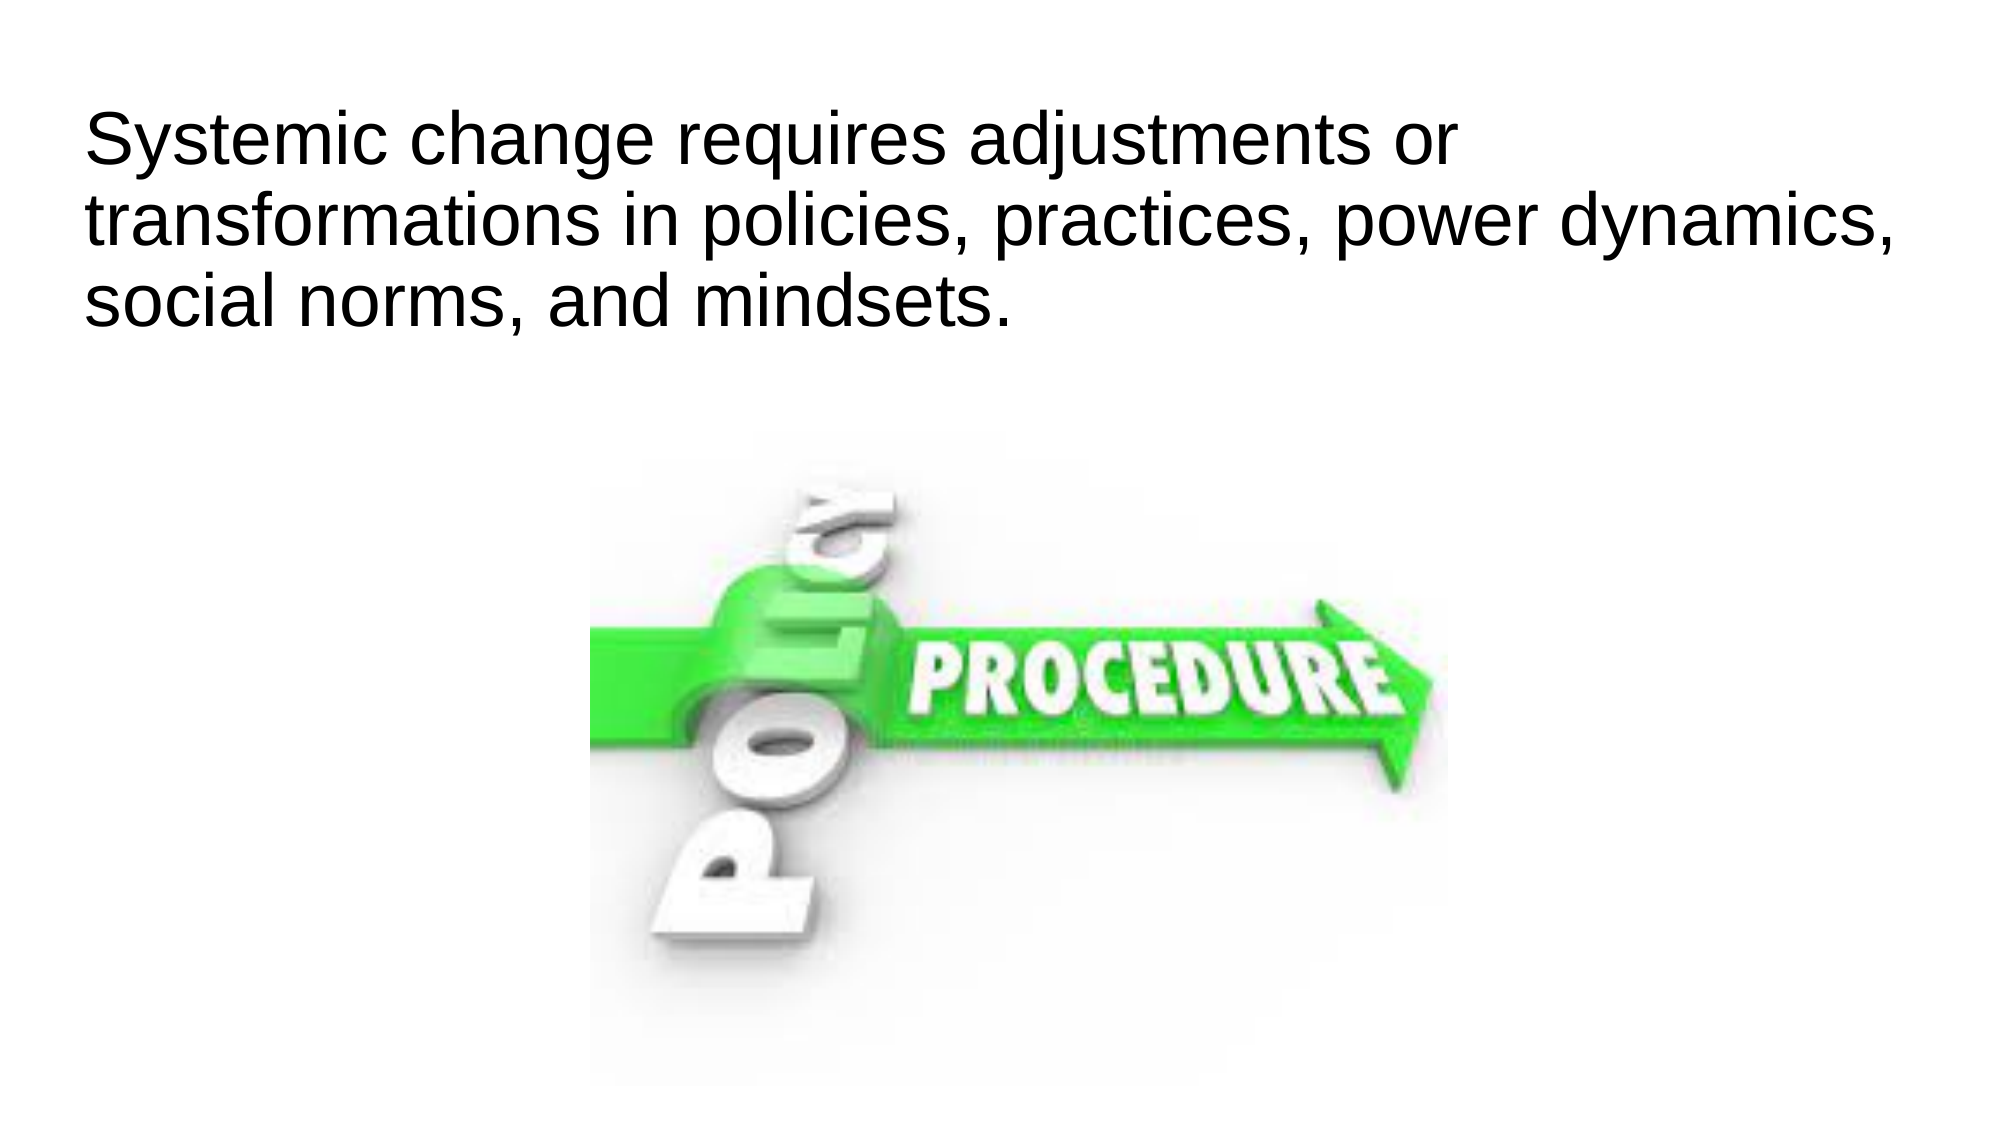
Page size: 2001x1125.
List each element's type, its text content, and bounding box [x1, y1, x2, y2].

picture [589, 379, 1448, 1086]
list Systemic change requires adjustments or transformations in policies, practices, power dynamics, social norms, and mindsets. [69, 92, 1930, 423]
